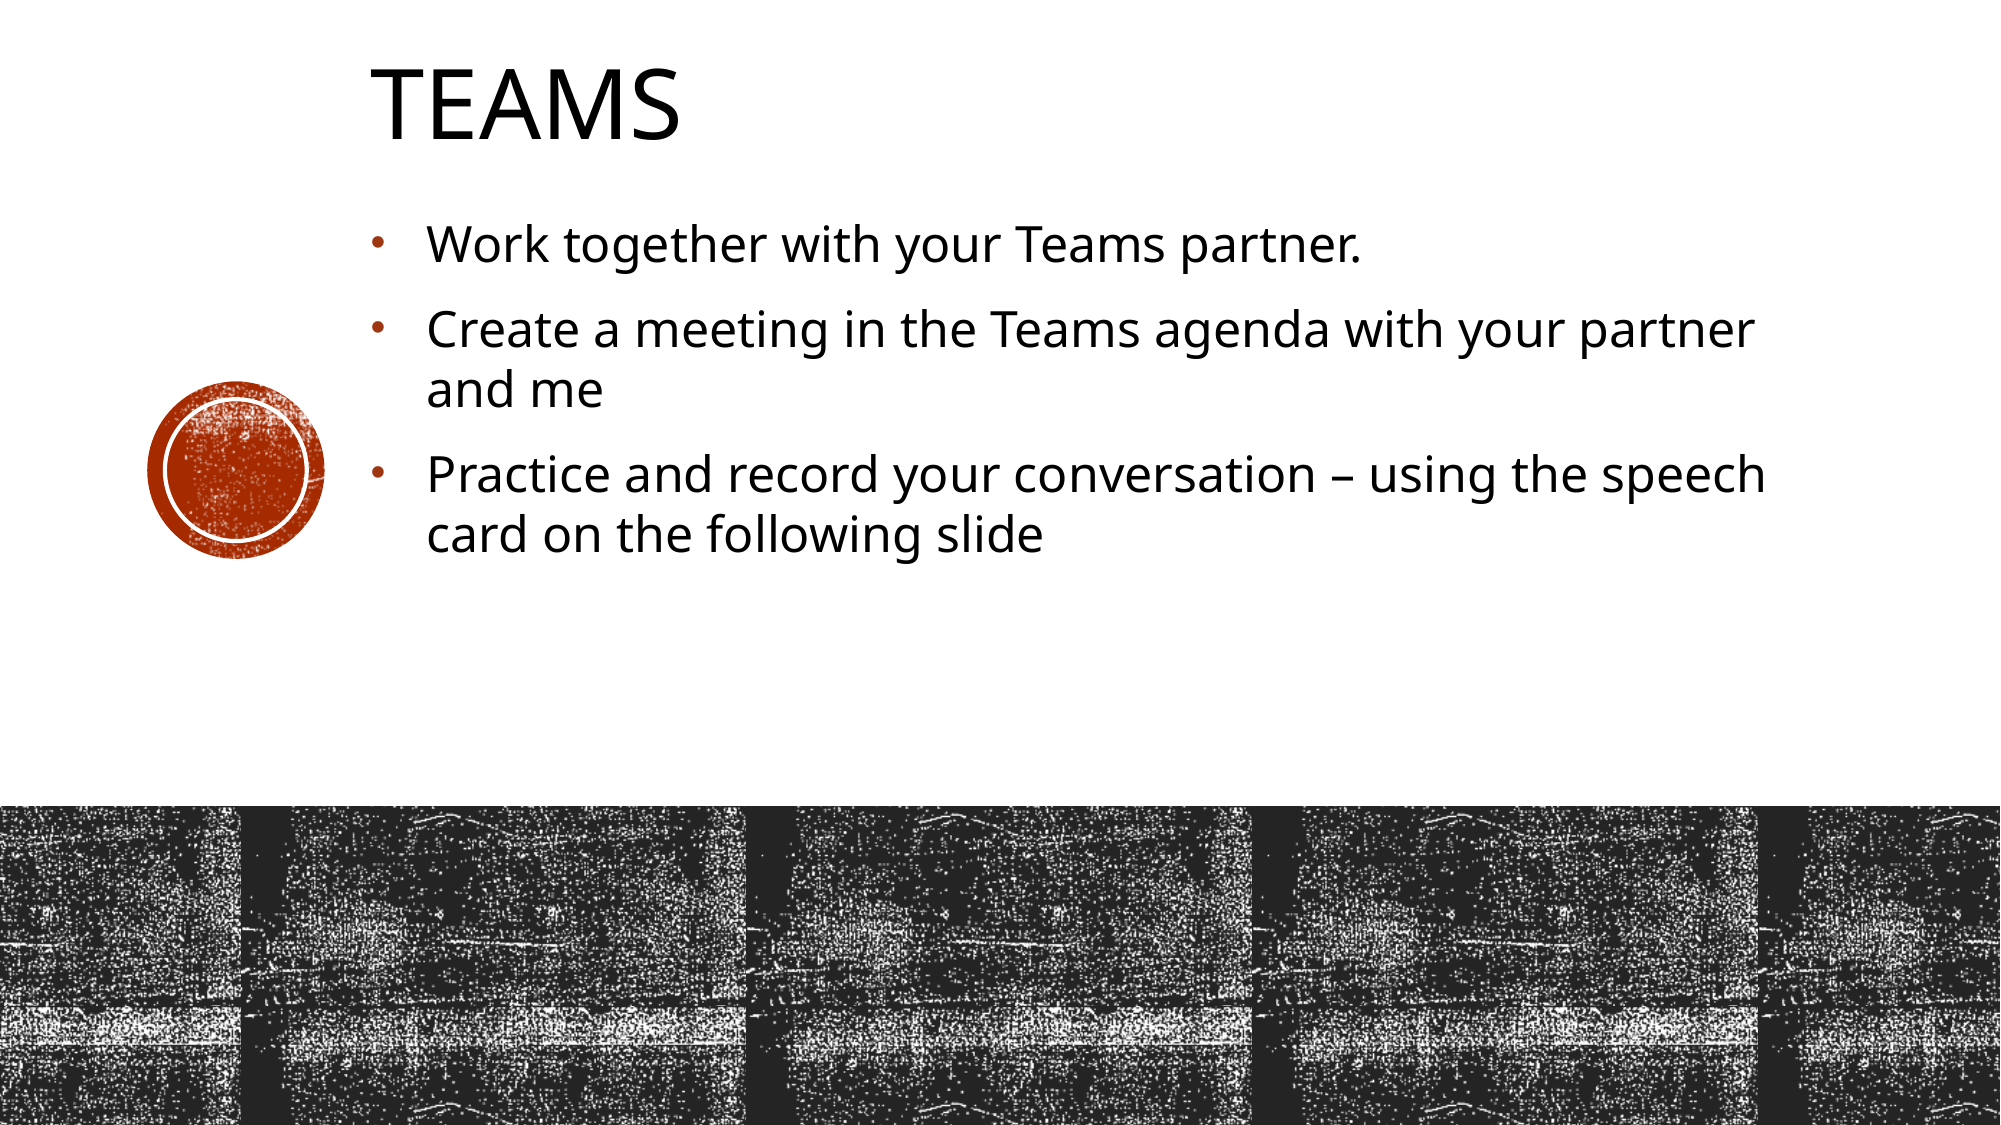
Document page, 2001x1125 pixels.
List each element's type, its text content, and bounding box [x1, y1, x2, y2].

list Work together with your Teams partner. Create a meeting in the Teams agenda with your partner and me Practice and record your conversation – using the speech card on the following slide [355, 204, 1841, 733]
title Teams [355, 56, 1927, 166]
